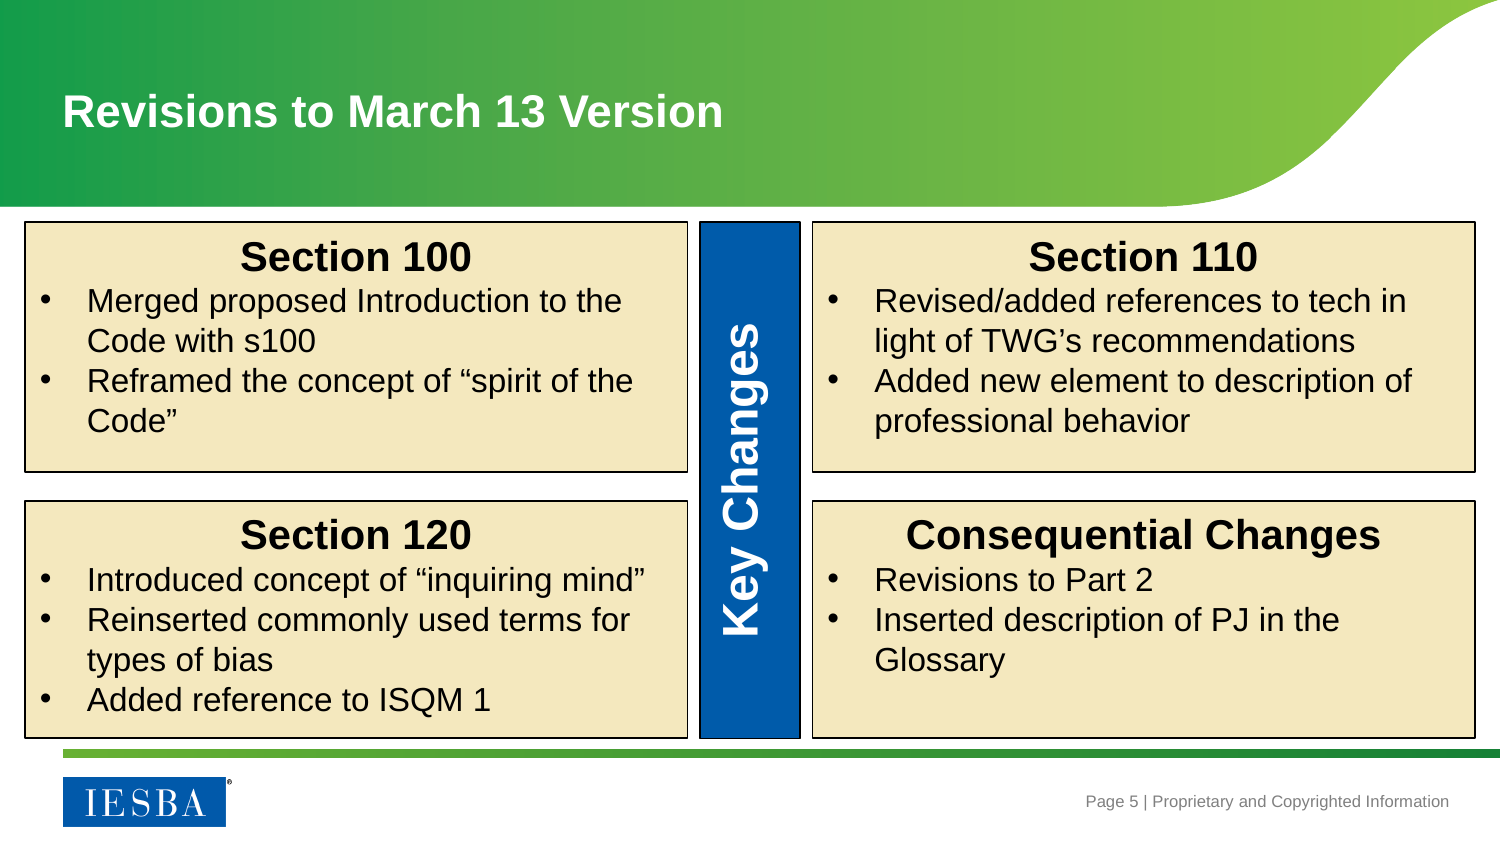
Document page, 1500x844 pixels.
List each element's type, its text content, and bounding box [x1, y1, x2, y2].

picture [0, 0, 1500, 207]
text_box Consequential Changes Revisions to Part 2 Inserted description of PJ in the Glossary [812, 500, 1475, 739]
title Revisions to March 13 Version [62, 46, 1300, 172]
text_box Section 120 Introduced concept of “inquiring mind” Reinserted commonly used terms for types of bias Added reference to ISQM 1 [24, 500, 688, 739]
picture [63, 777, 232, 827]
text_box Key Changes [699, 221, 800, 739]
text_box Section 110 Revised/added references to tech in light of TWG’s recommendations Added new element to description of professional behavior [812, 221, 1475, 472]
text_box Section 100 Merged proposed Introduction to the Code with s100 Reframed the concept of “spirit of the Code” [24, 221, 688, 472]
